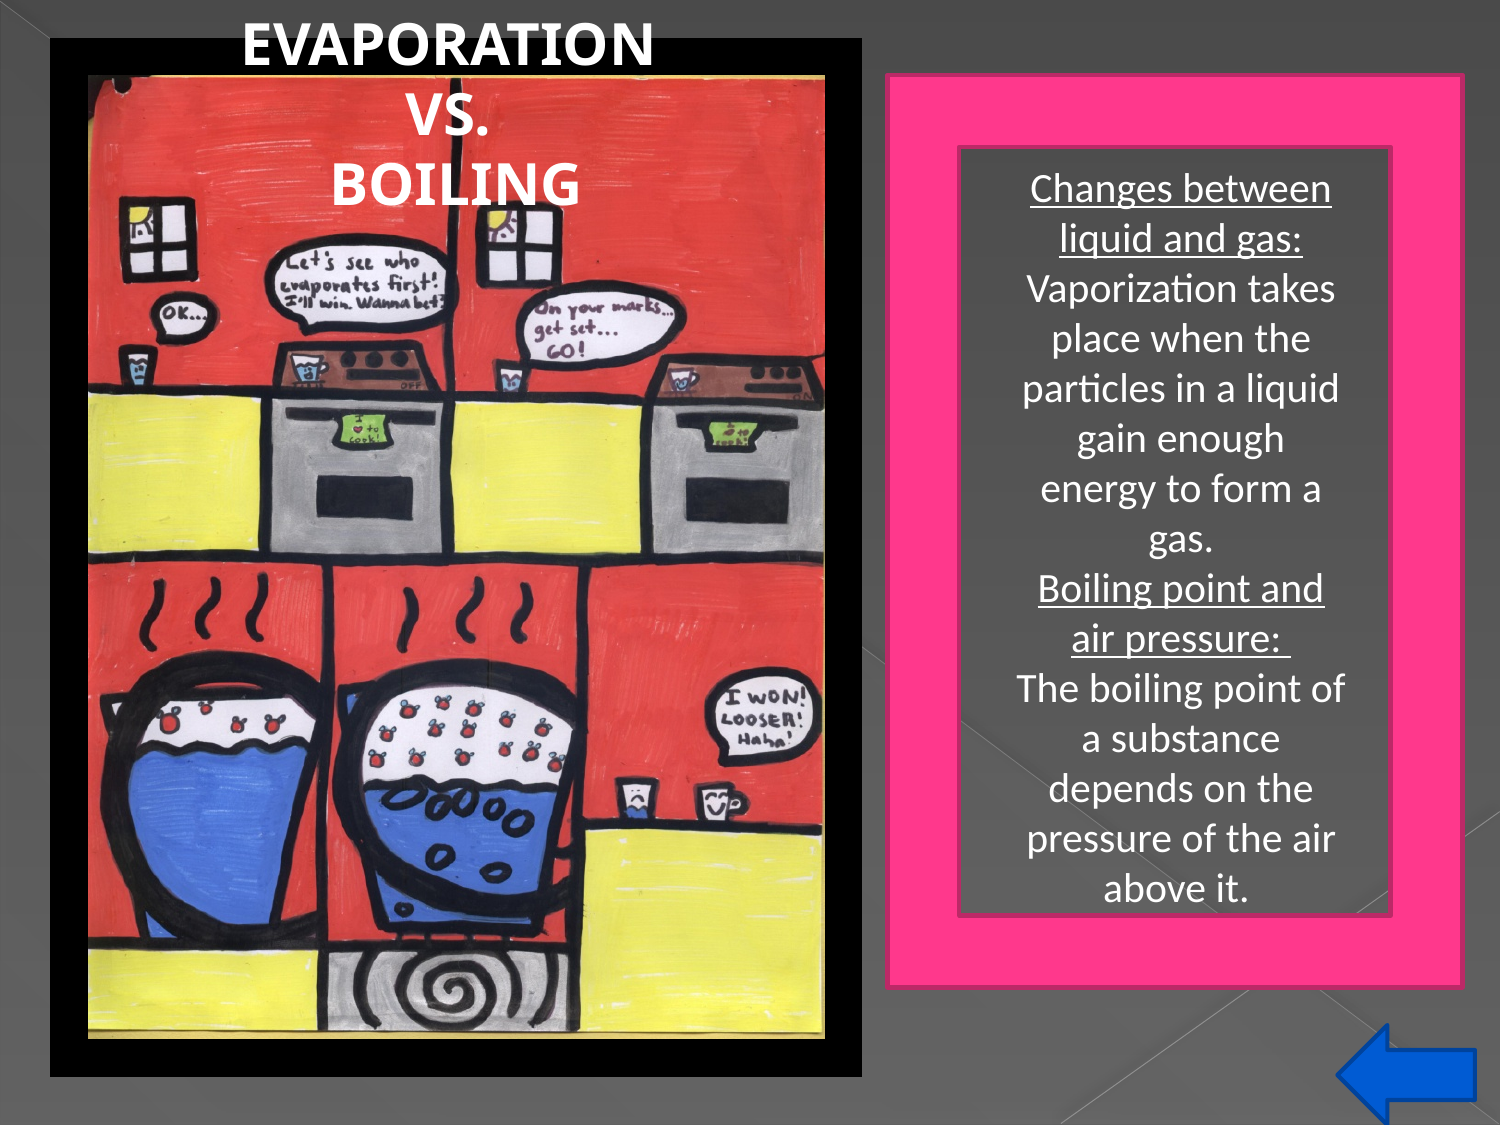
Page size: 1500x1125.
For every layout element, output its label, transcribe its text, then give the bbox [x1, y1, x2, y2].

text_box EVAPORATION VS. BOILING [99, 0, 813, 62]
text_box Changes between liquid and gas: Vaporization takes place when the particles in a liquid gain enough energy to form a gas. Boiling point and air pressure: The boiling point of a substance depends on the pressure of the air above it. [999, 153, 1363, 919]
text_box [885, 73, 1465, 990]
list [87, 74, 826, 1040]
text_box [1335, 1023, 1477, 1125]
